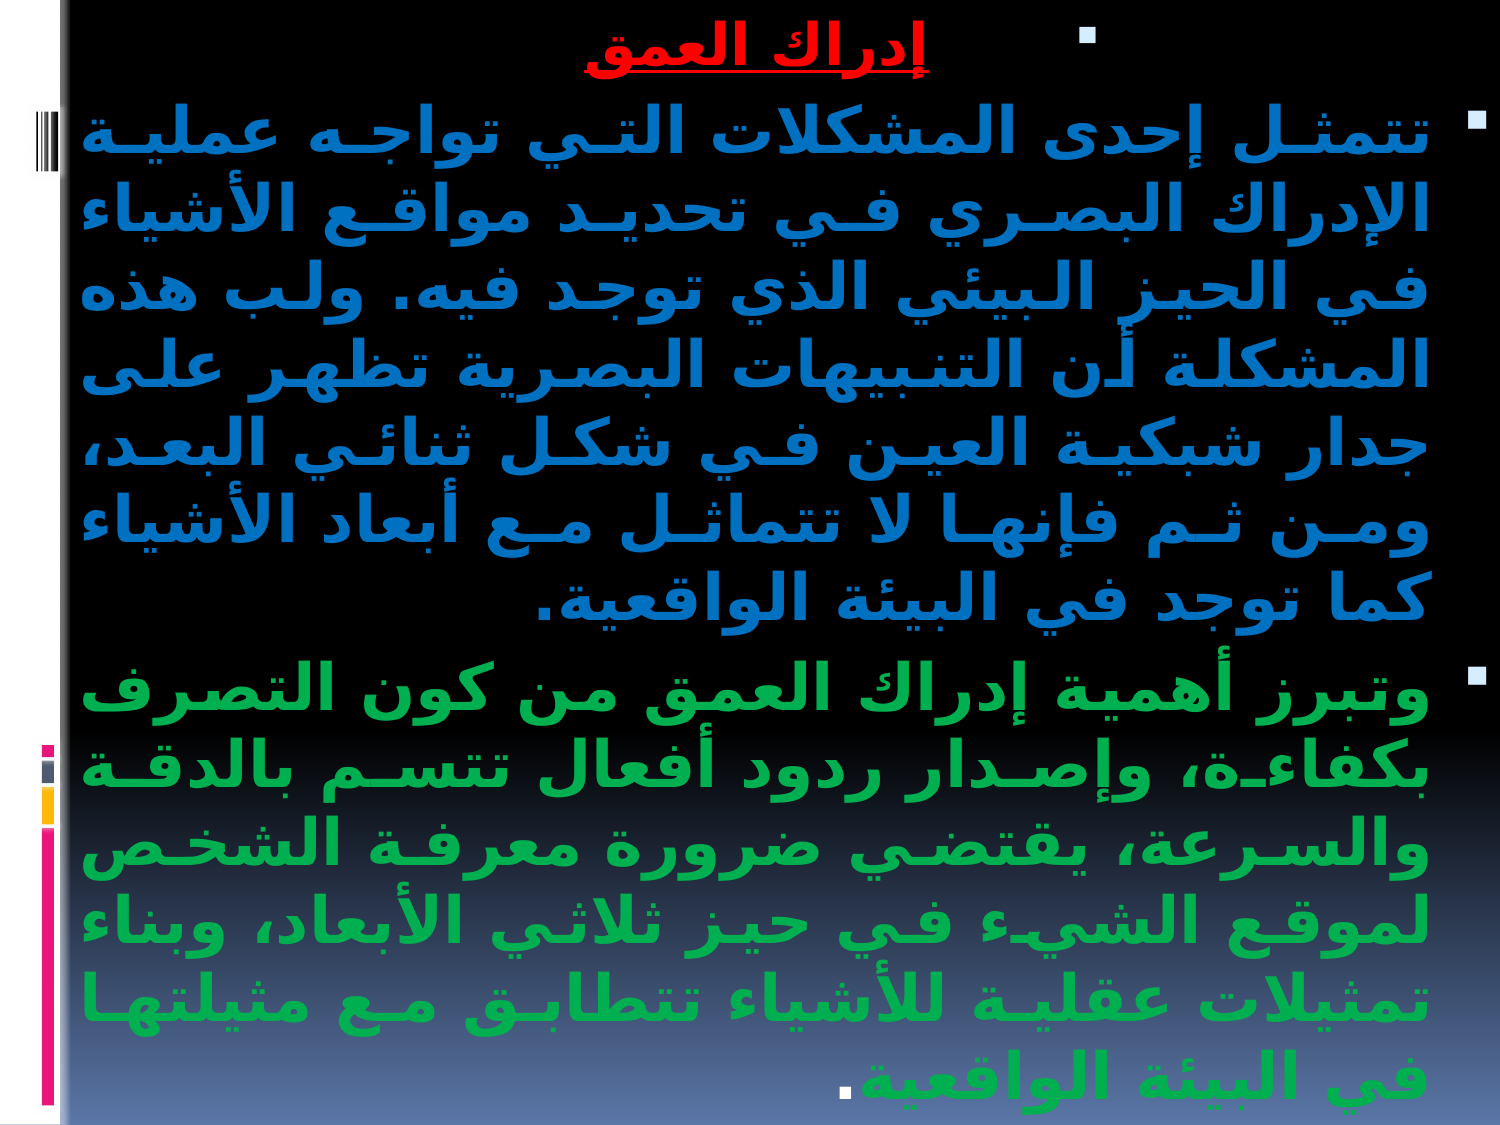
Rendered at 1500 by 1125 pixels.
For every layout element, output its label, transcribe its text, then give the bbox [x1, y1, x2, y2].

list إدراك العمق تتمثل إحدى المشكلات التي تواجه عملية الإدراك البصري في تحديد مواقع الأشياء في الحيز البيئي الذي توجد فيه. ولب هذه المشكلة أن التنبيهات البصرية تظهر على جدار شبكية العين في شكل ثنائي البعد، ومن ثم فإنها لا تتماثل مع أبعاد الأشياء كما توجد في البيئة الواقعية. وتبرز أهمية إدراك العمق من كون التصرف بكفاءة، وإصدار ردود أفعال تتسم بالدقة والسرعة، يقتضي ضرورة معرفة الشخص لموقع الشيء في حيز ثلاثي الأبعاد، وبناء تمثيلات عقلية للأشياء تتطابق مع مثيلتها في البيئة الواقعية. [64, 0, 1500, 1125]
